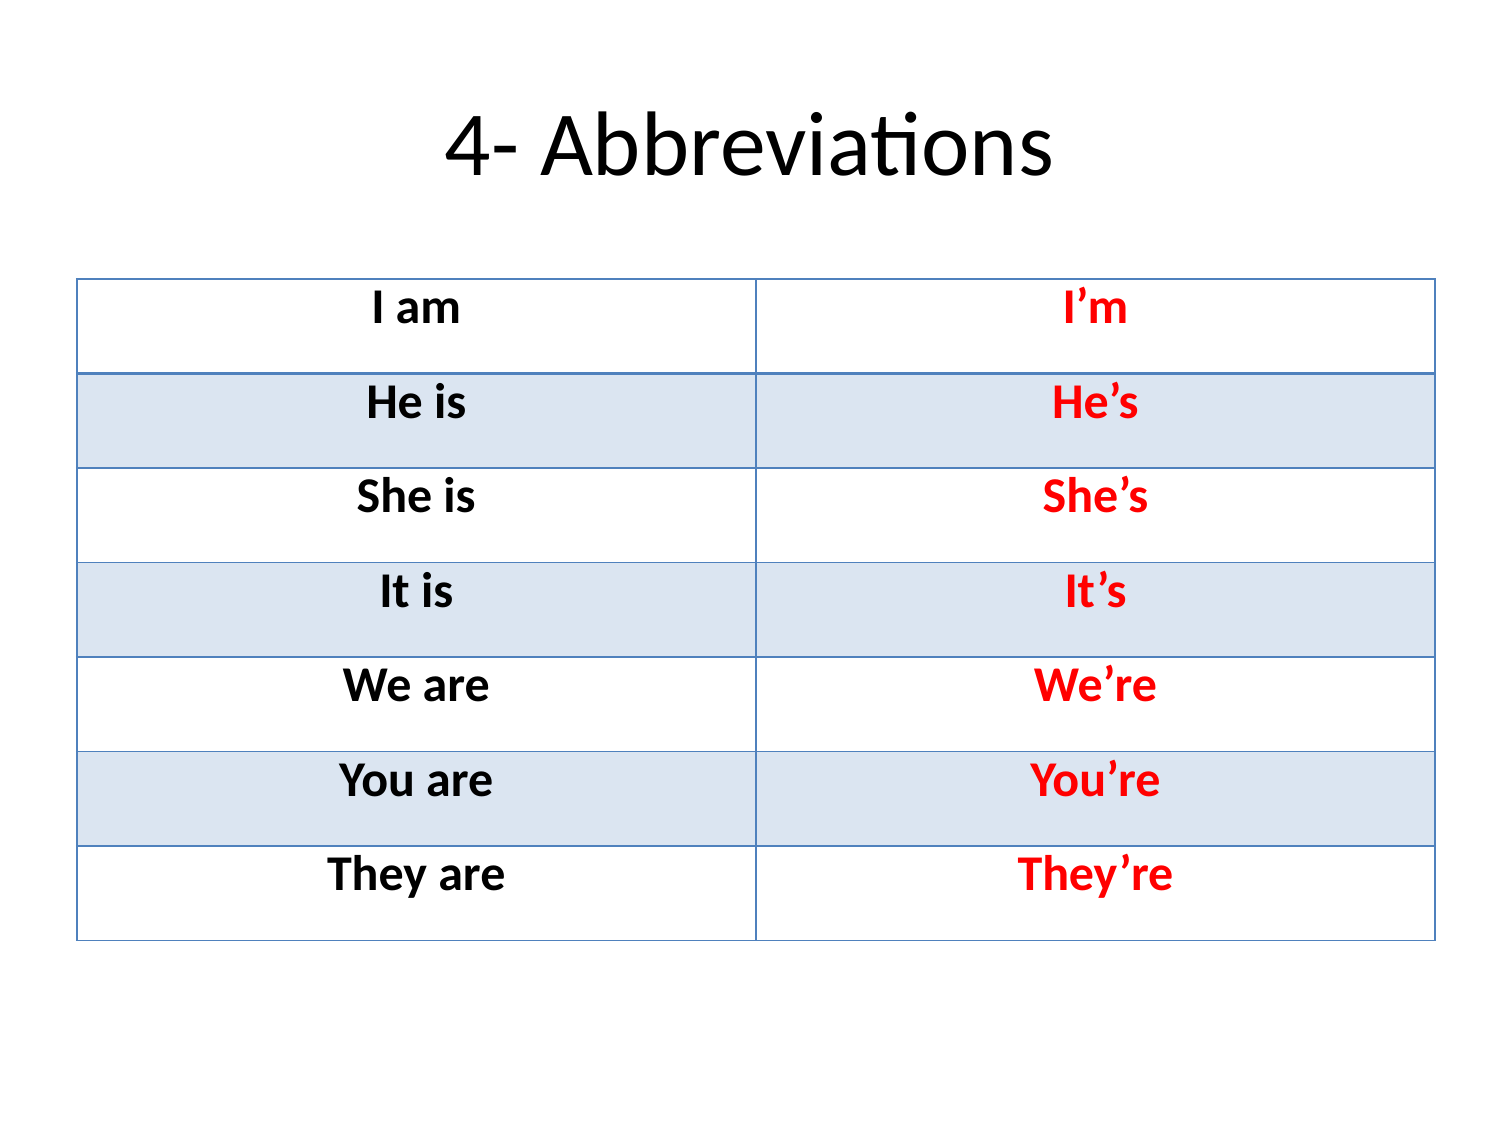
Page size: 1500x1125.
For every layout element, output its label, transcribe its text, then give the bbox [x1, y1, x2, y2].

table_cell We are [78, 658, 755, 751]
table_cell It is [78, 563, 755, 656]
table_cell We’re [757, 658, 1434, 751]
table_cell You’re [757, 752, 1434, 845]
table_cell They’re [757, 847, 1434, 940]
table_header I’m [757, 280, 1434, 372]
table_header I am [78, 280, 755, 372]
table_cell She is [78, 469, 755, 562]
table_cell You are [78, 752, 755, 845]
title 4- Abbreviations [75, 45, 1425, 233]
table_cell He’s [757, 375, 1434, 467]
table_cell They are [78, 847, 755, 940]
table_cell It’s [757, 563, 1434, 656]
table_cell He is [78, 375, 755, 467]
table_cell She’s [757, 469, 1434, 562]
